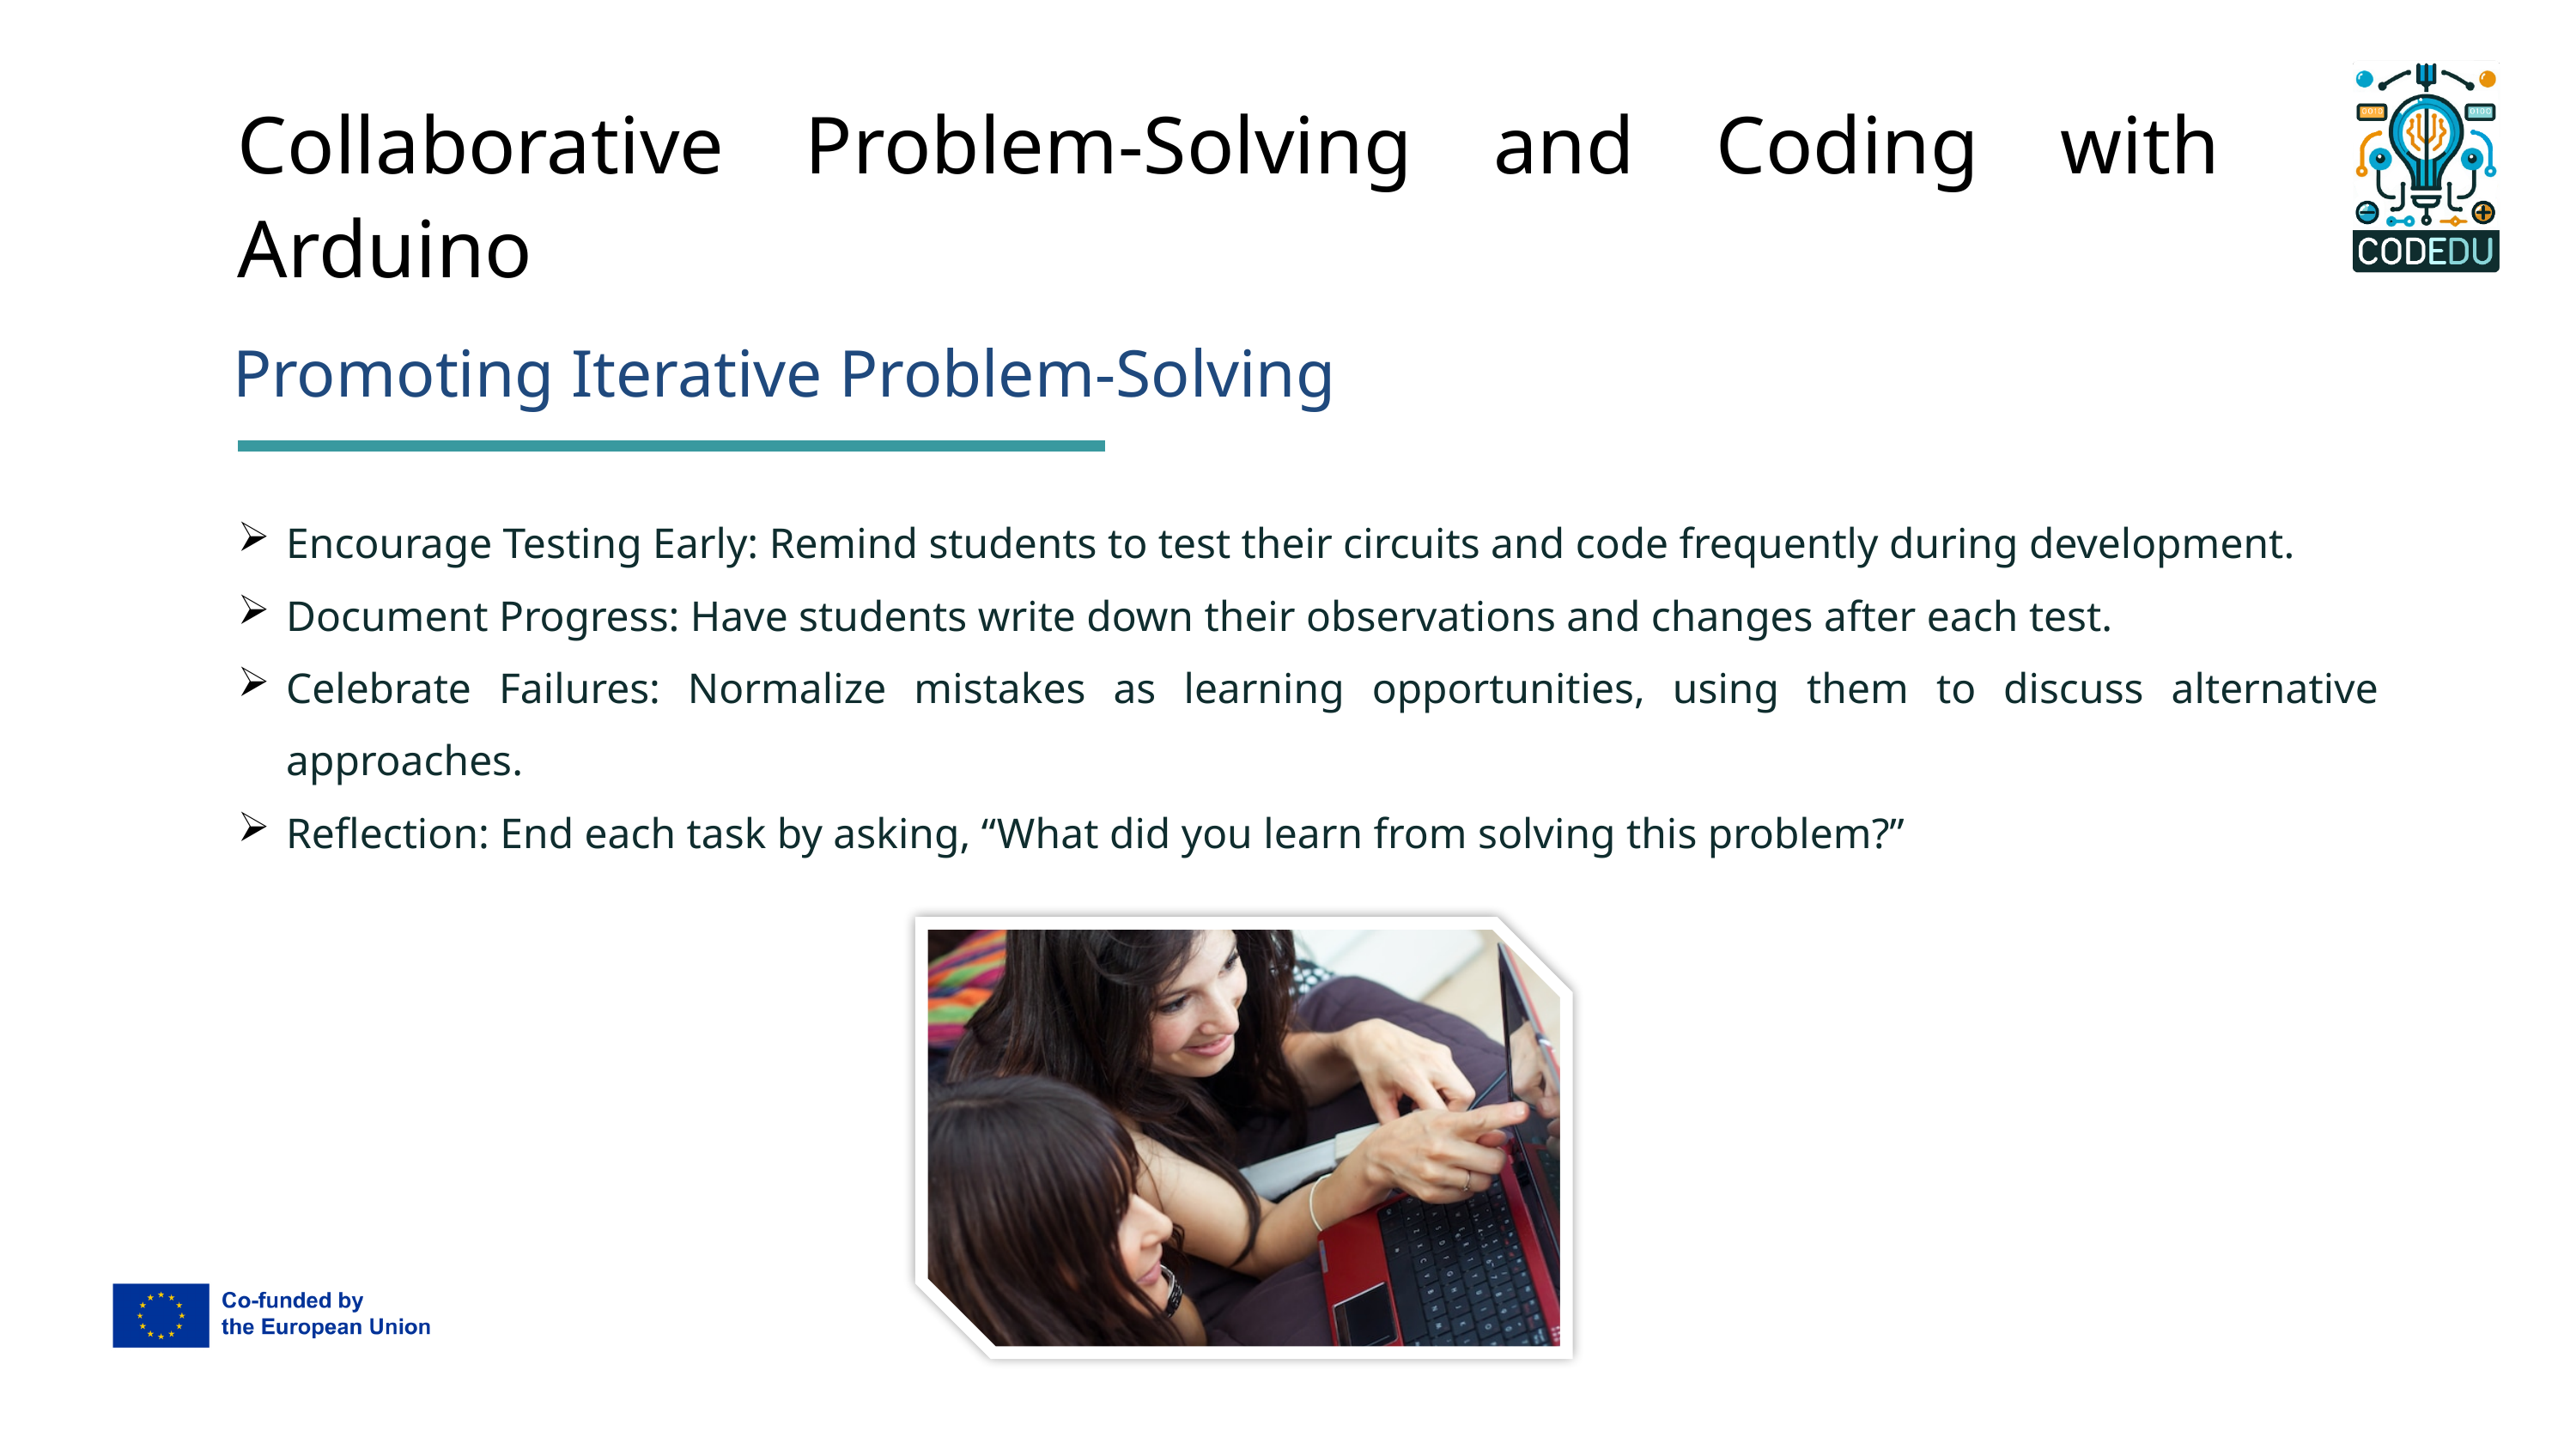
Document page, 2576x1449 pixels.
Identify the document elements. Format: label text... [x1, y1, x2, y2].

picture [921, 923, 1567, 1353]
text_box Encourage Testing Early: Remind students to test their circuits and code frequently during development. Document Progress: Have students write down their observations and changes after each test. Celebrate Failures: Normalize mistakes as learning opportunities, using them to discuss alternative approaches. Reflection: End each task by asking, “What did you learn from solving this problem?” [237, 494, 2382, 857]
text_box Collaborative Problem-Solving and Coding with Arduino [237, 85, 2217, 294]
text_box Promoting Iterative Problem-Solving [233, 296, 2387, 410]
text_box [107, 1278, 443, 1353]
picture [2221, 0, 2576, 395]
